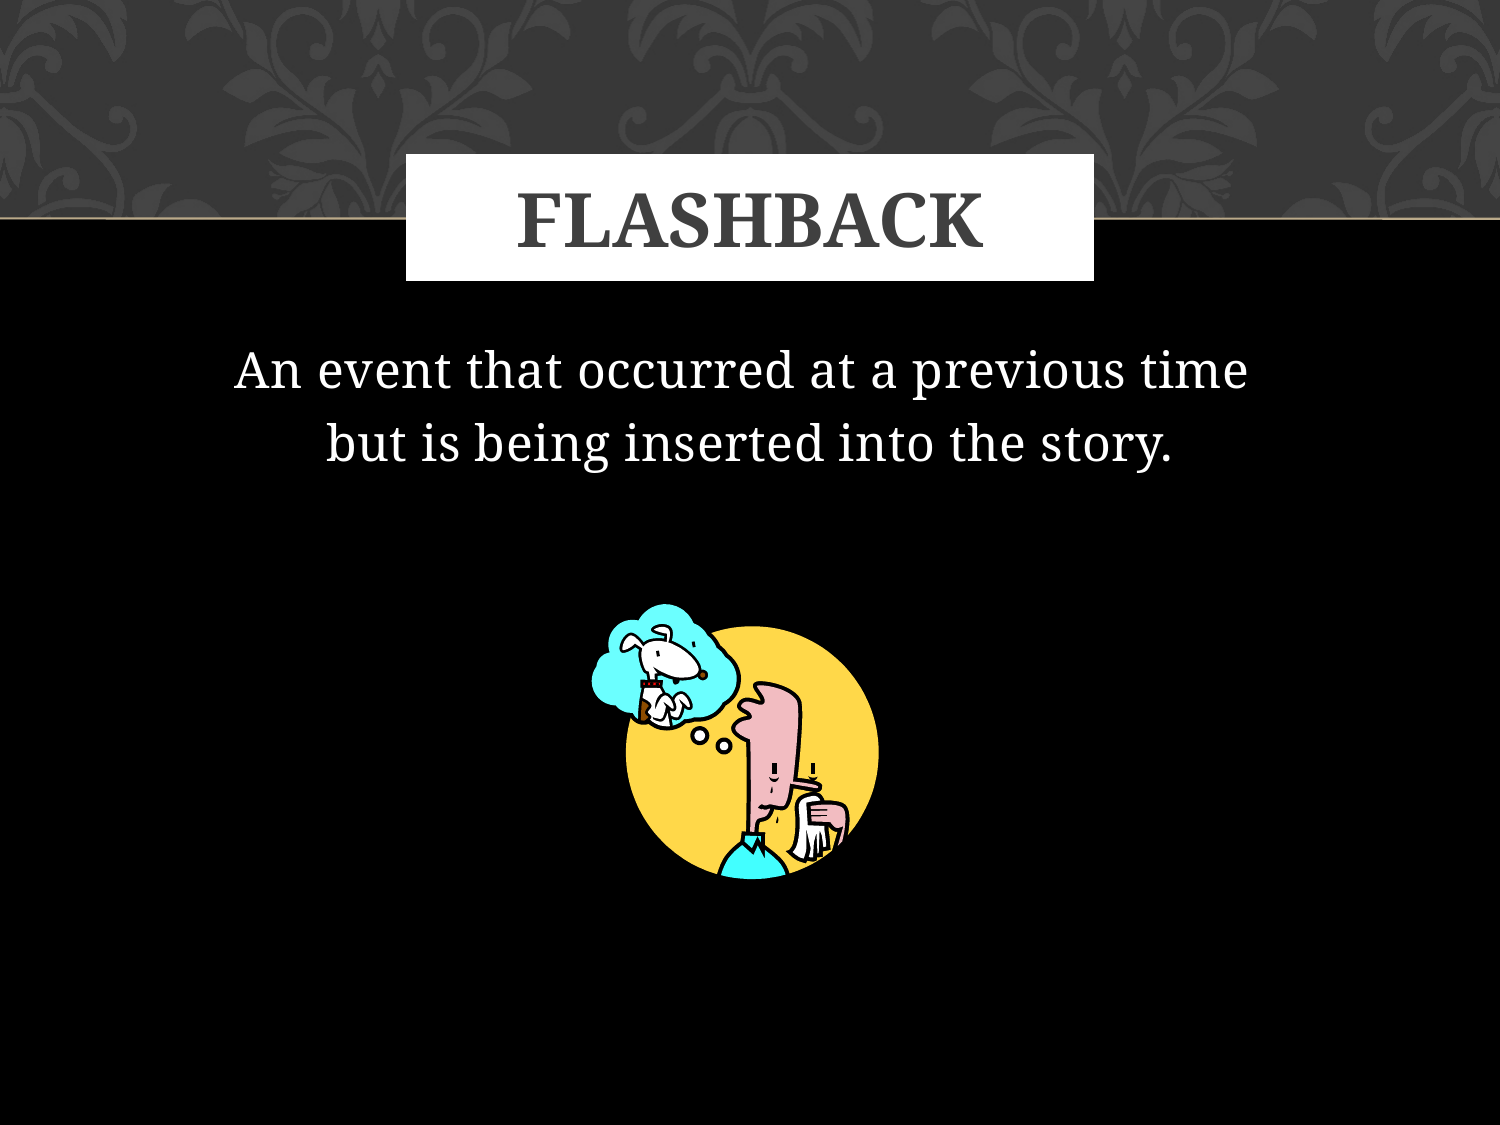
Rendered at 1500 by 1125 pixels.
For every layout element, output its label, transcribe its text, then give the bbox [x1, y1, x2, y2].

list An event that occurred at a previous time but is being inserted into the story. [75, 331, 1425, 1007]
title FLASHBACK [406, 154, 1094, 281]
picture [587, 599, 888, 888]
